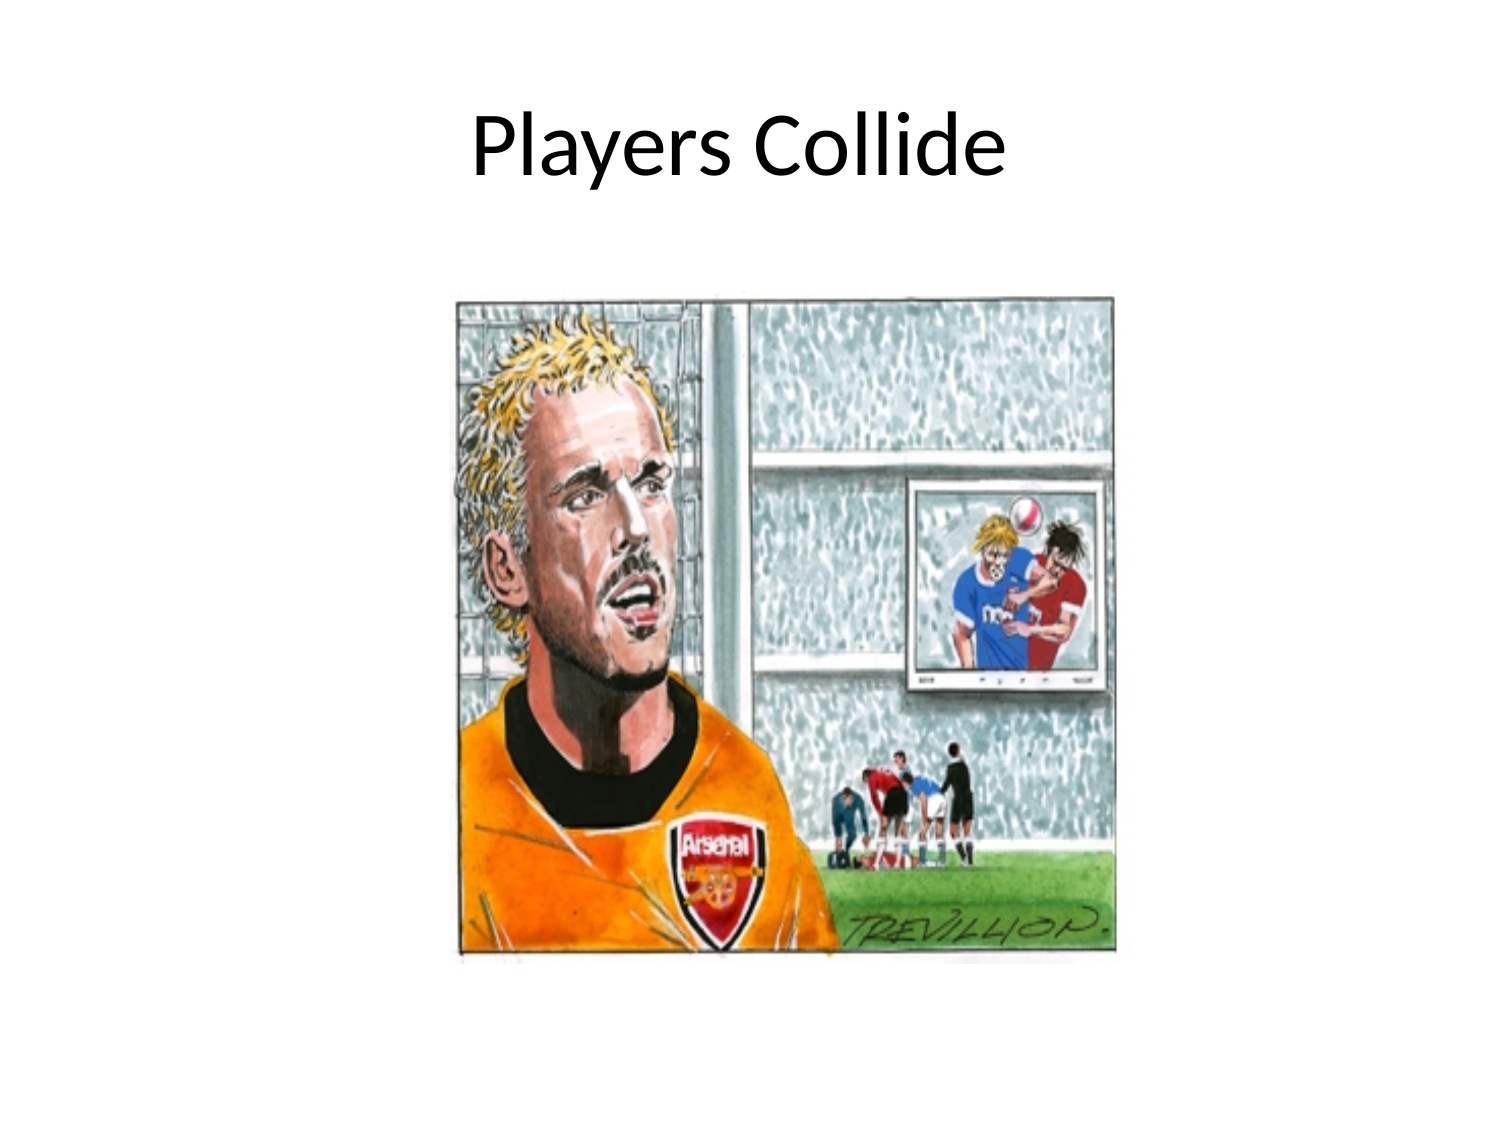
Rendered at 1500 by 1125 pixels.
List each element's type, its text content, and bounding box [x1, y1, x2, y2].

title Players Collide [75, 45, 1425, 233]
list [253, 290, 1235, 965]
